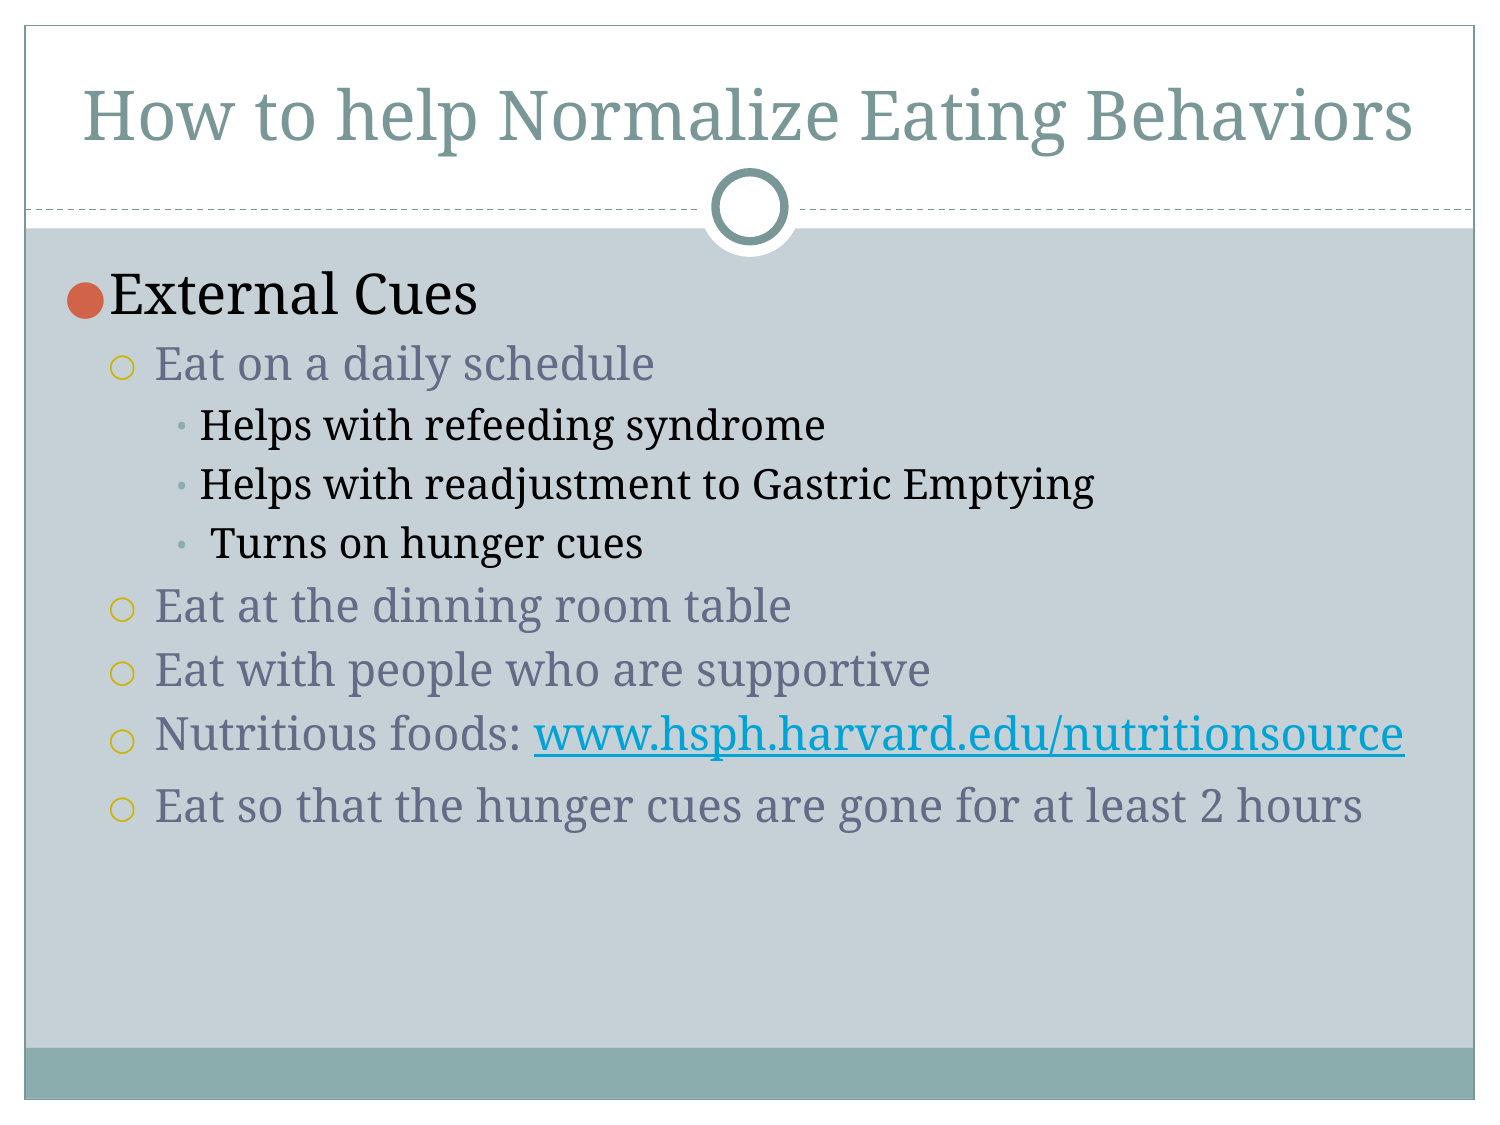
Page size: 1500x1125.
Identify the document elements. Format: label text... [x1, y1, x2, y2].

title How to help Normalize Eating Behaviors [49, 37, 1450, 162]
list External Cues Eat on a daily schedule Helps with refeeding syndrome Helps with readjustment to Gastric Emptying Turns on hunger cues Eat at the dinning room table Eat with people who are supportive Nutritious foods: www.hsph.harvard.edu/nutritionsource Eat so that the hunger cues are gone for at least 2 hours [49, 250, 1445, 1001]
